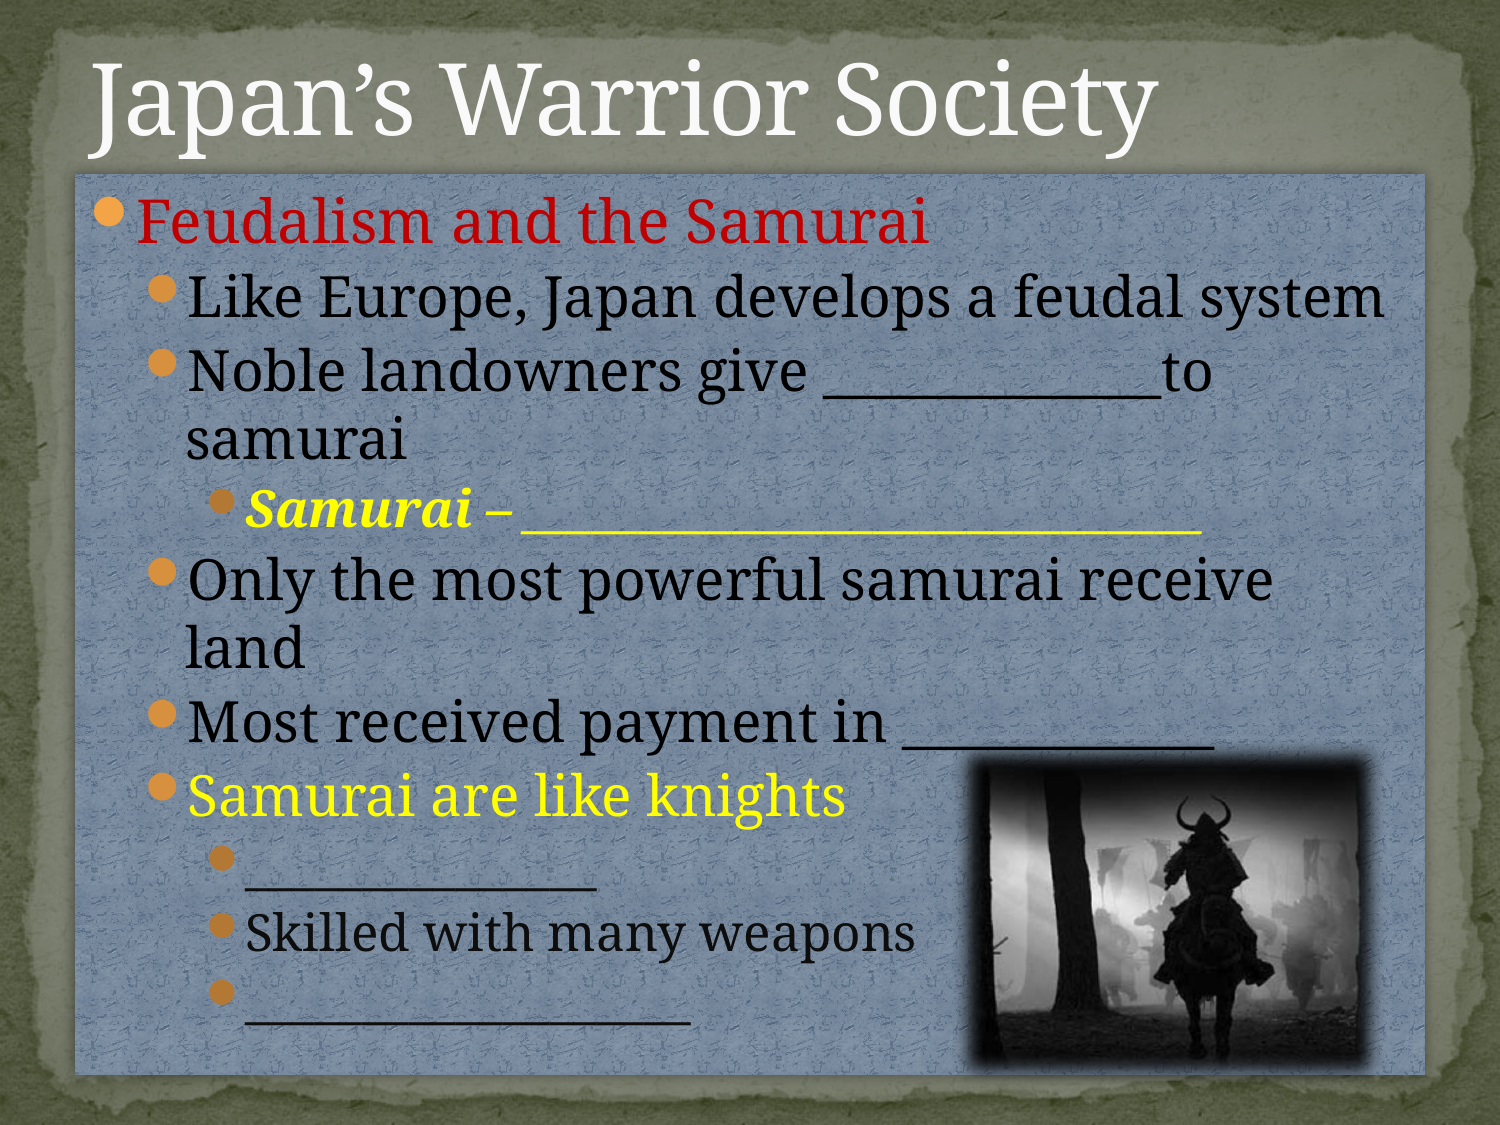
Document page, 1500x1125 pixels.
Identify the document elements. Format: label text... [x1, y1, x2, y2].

title Japan’s Warrior Society [74, 0, 1425, 163]
list Feudalism and the Samurai Like Europe, Japan develops a feudal system Noble landowners give _____________to samurai Samurai – _____________________________ Only the most powerful samurai receive land Most received payment in ____________ Samurai are like knights _______________ Skilled with many weapons ___________________ [75, 174, 1425, 1075]
picture [951, 739, 1387, 1087]
